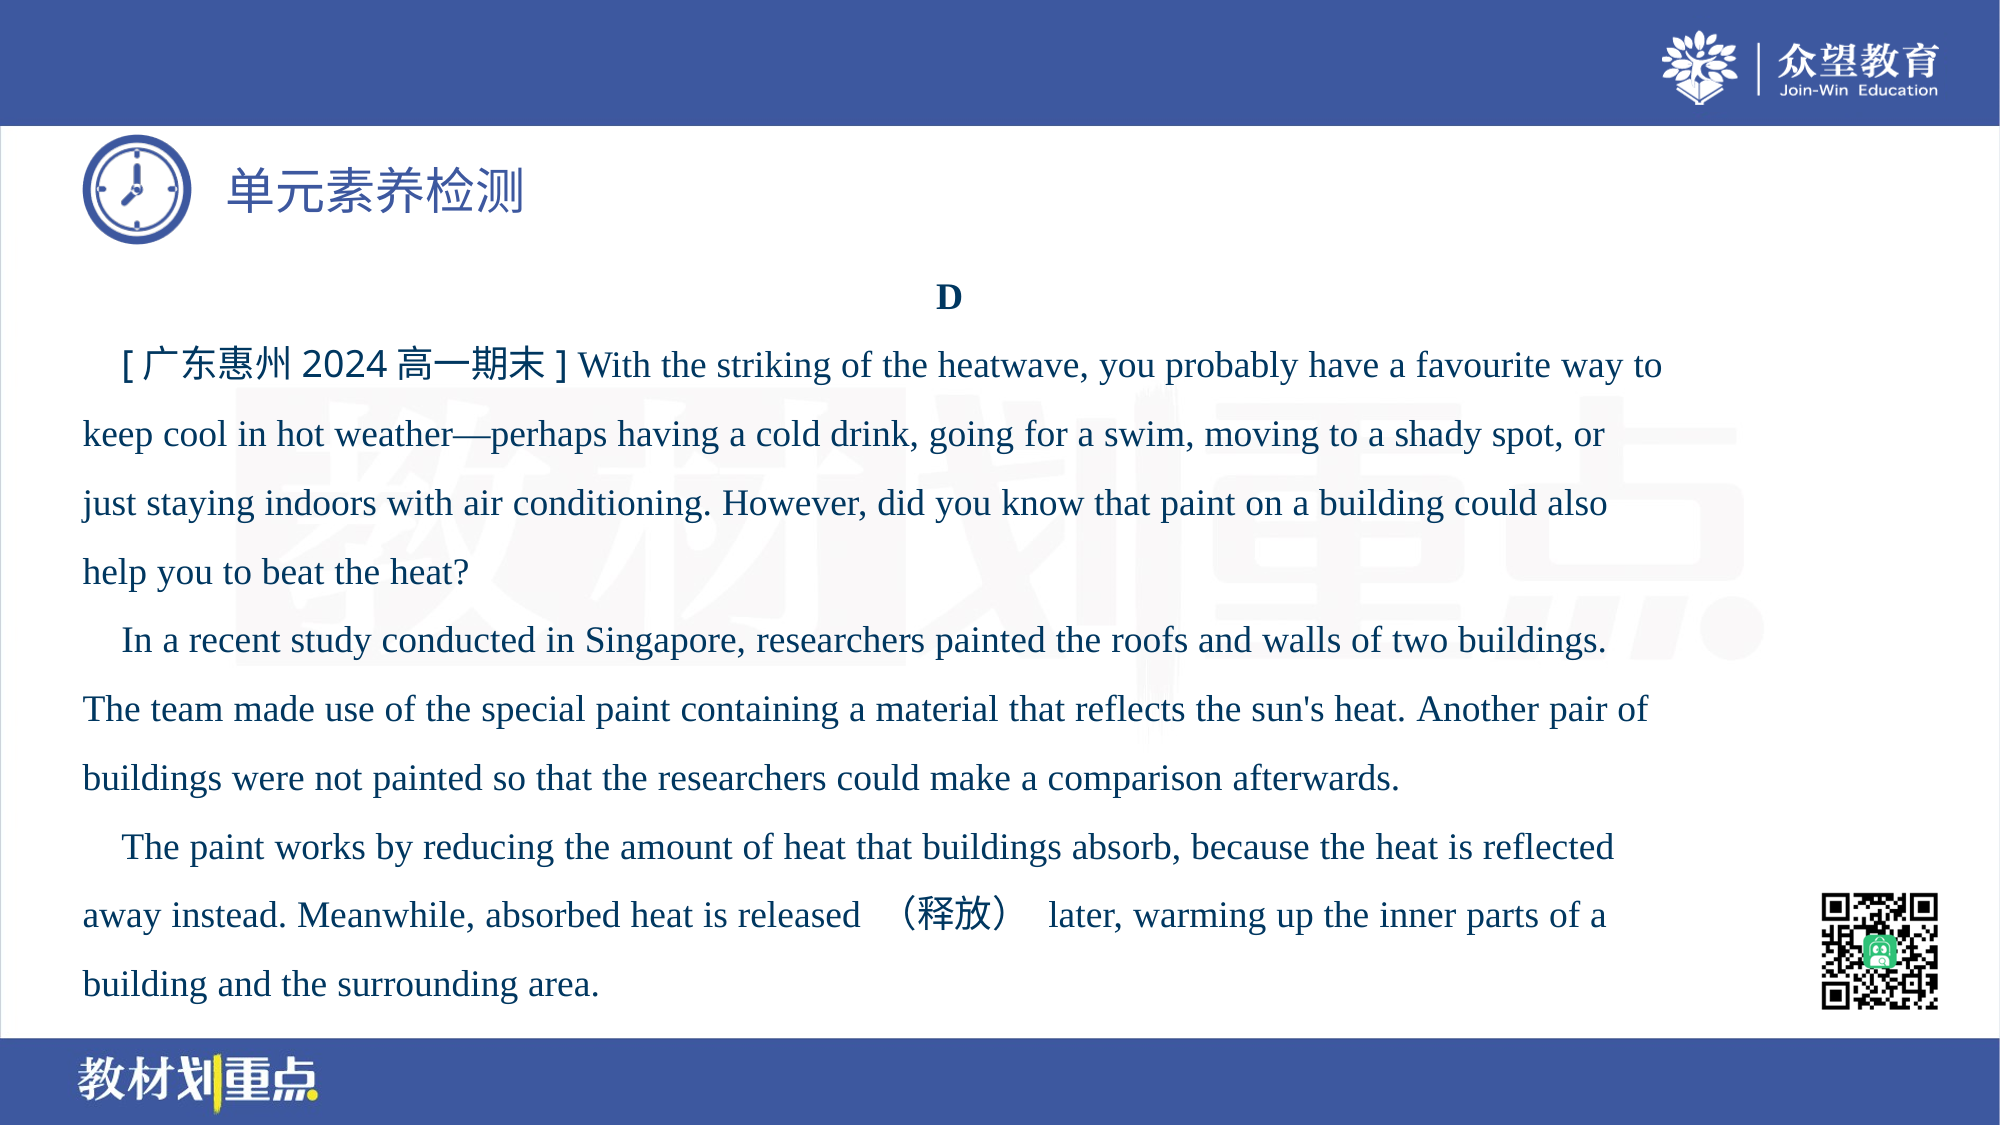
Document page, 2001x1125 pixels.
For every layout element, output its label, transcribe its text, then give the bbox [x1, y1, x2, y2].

picture [0, 0, 2000, 1125]
text_box D [广东惠州2024高一期末] With the striking of the heatwave, you probably have a favourite way to keep cool in hot weather—perhaps having a cold drink, going for a swim, moving to a shady spot, or just staying indoors with air conditioning. However, did you know that paint on a building could also help you to beat the heat? In a recent study conducted in Singapore, researchers painted the roofs and walls of two buildings. The team made use of the special paint containing a material that reflects the sun's heat. Another pair of buildings were not painted so that the researchers could make a comparison afterwards. The paint works by reducing the amount of heat that buildings absorb, because the heat is reflected away instead. Meanwhile, absorbed heat is released （释放） later, warming up the inner parts of a building and the surrounding area. [82, 247, 1817, 1005]
